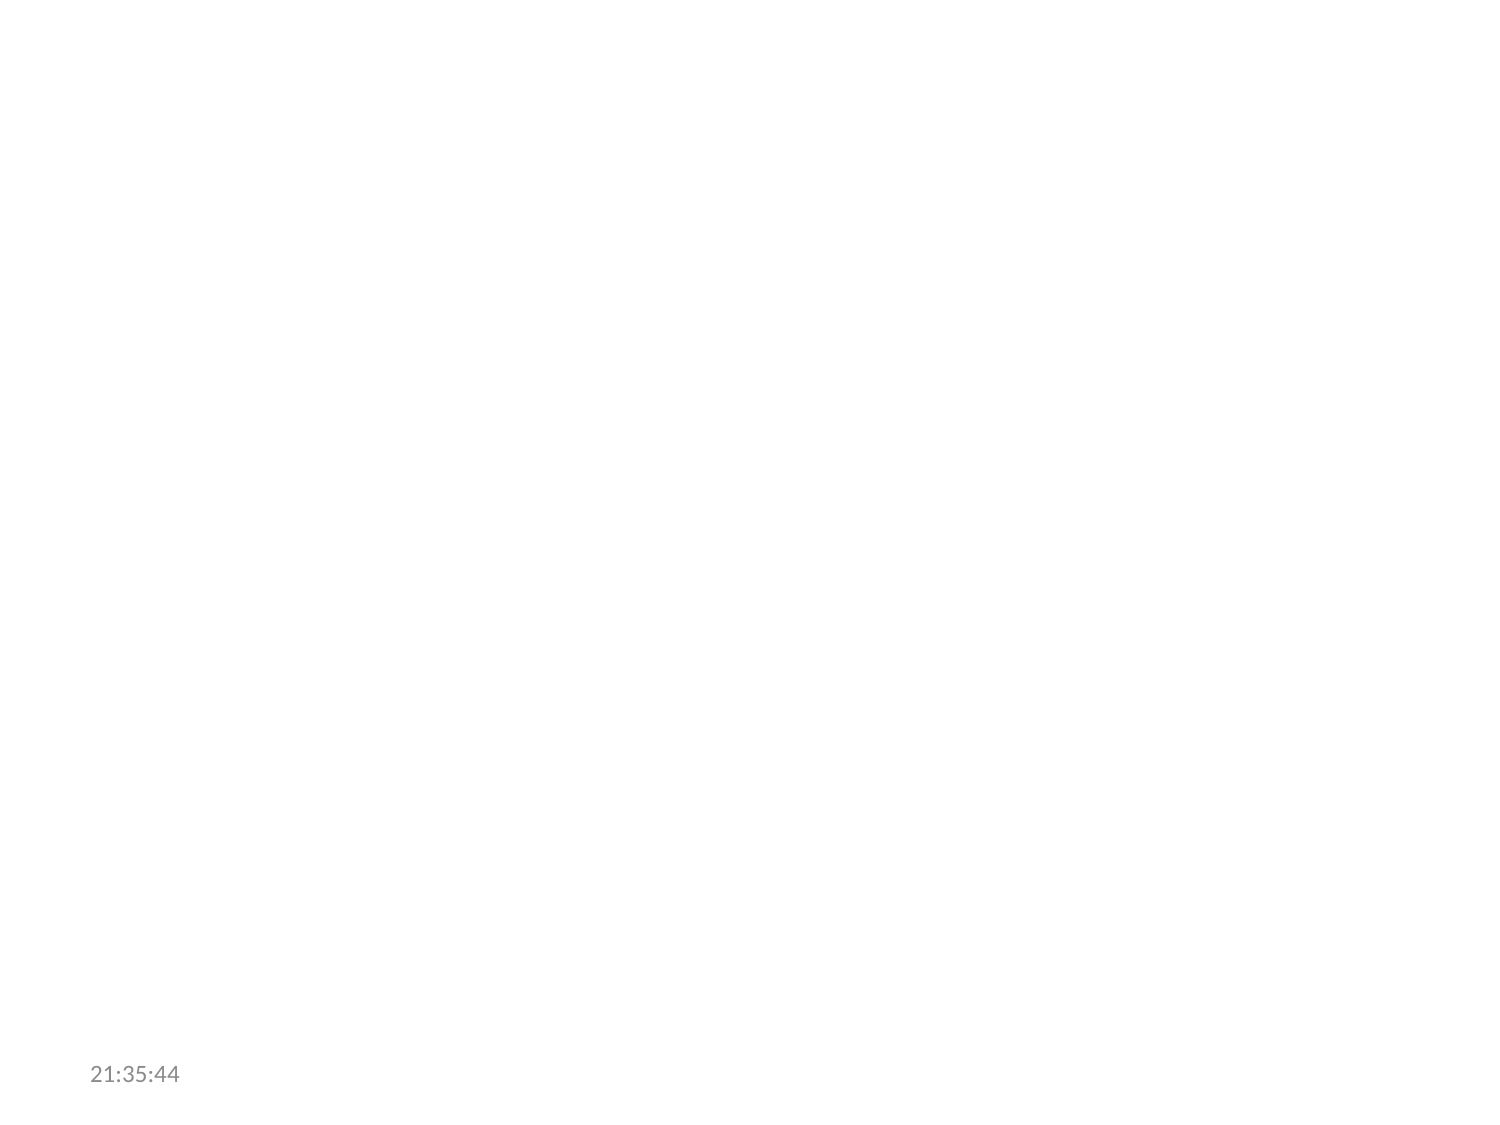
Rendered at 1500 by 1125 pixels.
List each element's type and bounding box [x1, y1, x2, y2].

slide_number [75, 1042, 425, 1103]
